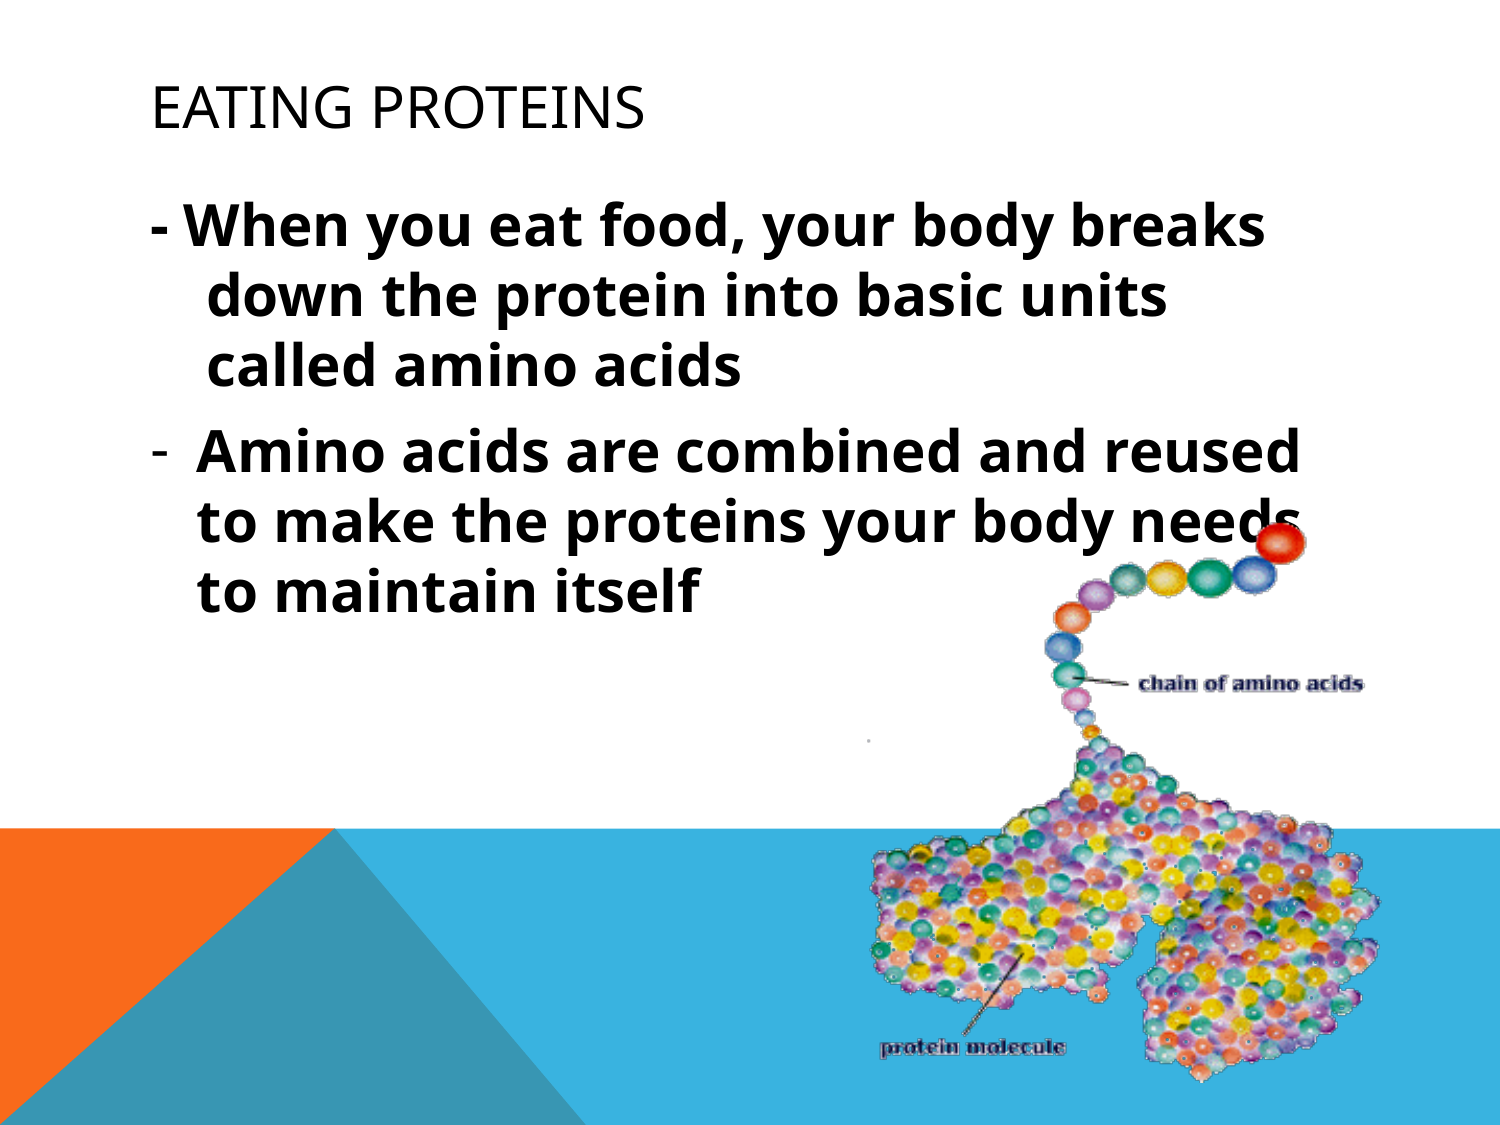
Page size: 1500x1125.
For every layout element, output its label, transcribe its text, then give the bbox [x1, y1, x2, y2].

list - When you eat food, your body breaks down the protein into basic units called amino acids Amino acids are combined and reused to make the proteins your body needs to maintain itself [135, 180, 1369, 768]
picture [864, 519, 1386, 1083]
title Eating Proteins [135, 60, 1369, 150]
